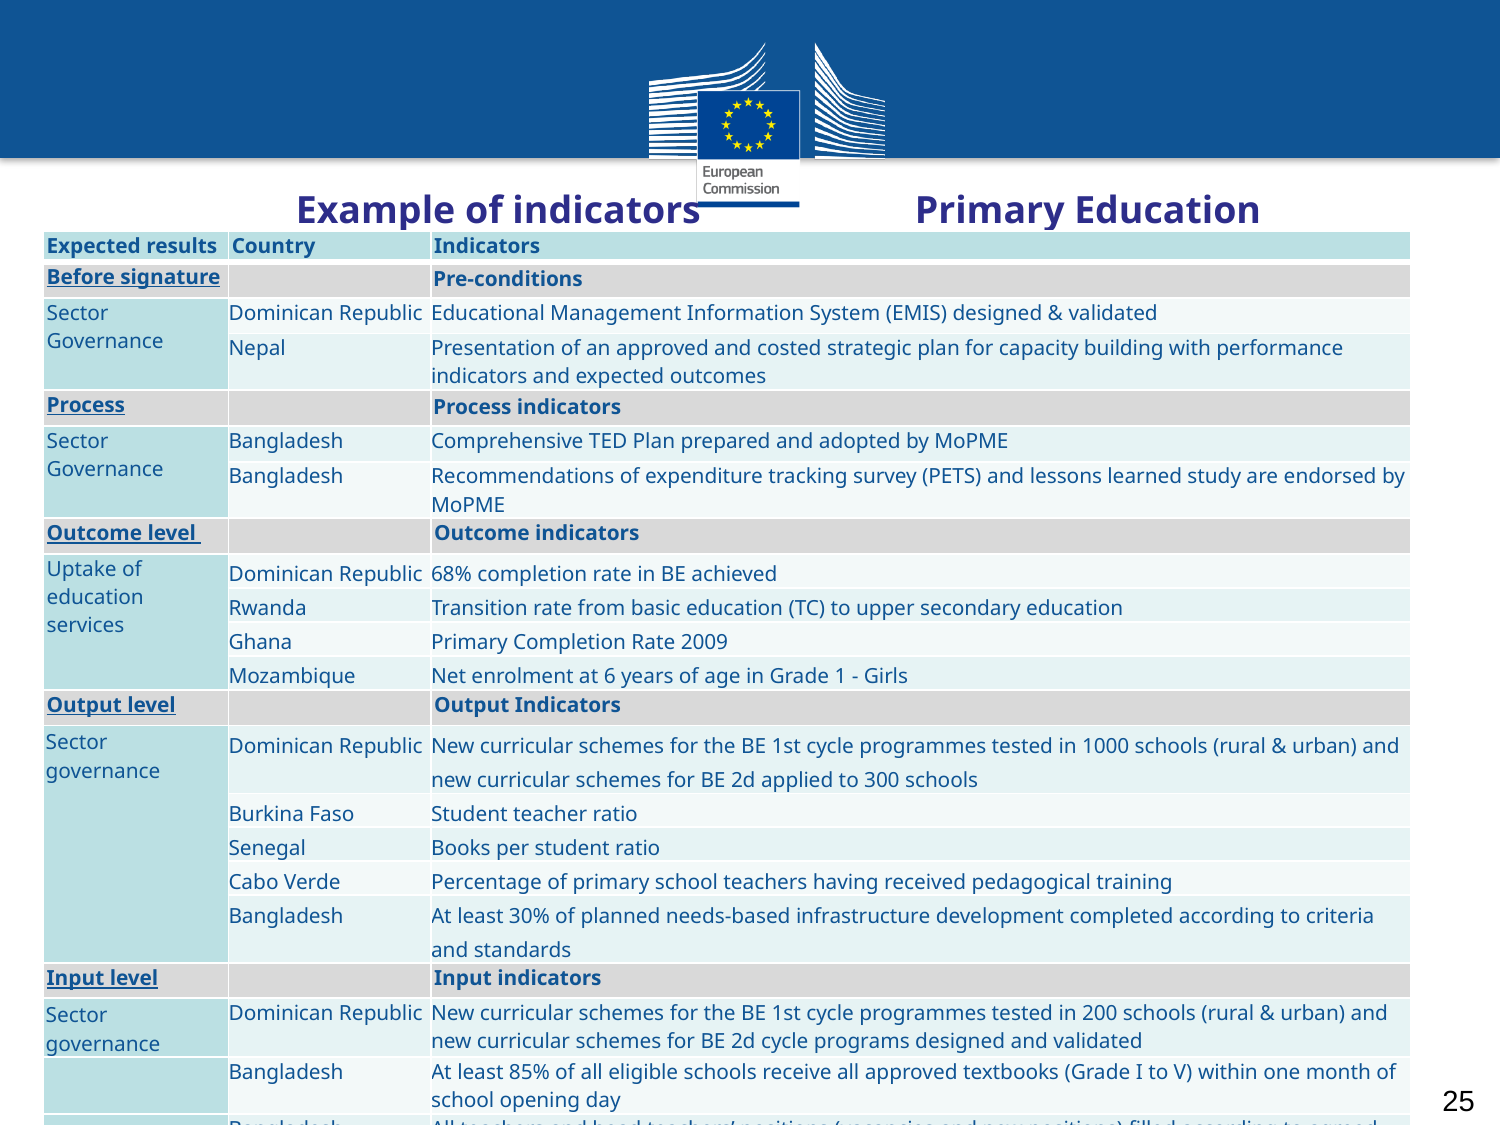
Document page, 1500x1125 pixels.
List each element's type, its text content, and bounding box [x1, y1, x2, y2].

table_cell Dominican Republic [229, 726, 430, 793]
table_cell At least 30% of planned needs-based infrastructure development completed according to criteria and standards [432, 896, 1410, 962]
table_cell Pre-conditions [432, 265, 1410, 297]
table_cell Bangladesh [229, 1058, 430, 1113]
table_cell Senegal [229, 828, 430, 860]
table_cell Sector Governance [44, 427, 228, 517]
table_cell Student teacher ratio [432, 794, 1410, 826]
table_cell Sector governance [44, 999, 228, 1056]
table_cell Recommendations of expenditure tracking survey (PETS) and lessons learned study are endorsed by MoPME [432, 463, 1410, 517]
table_cell All teachers and head teachers’ positions (vacancies and new positions) filled according to agreed recruitment procedures and on needs basis. [432, 1115, 1410, 1125]
table_cell Rwanda [229, 589, 430, 621]
table_cell Bangladesh [229, 427, 430, 461]
table_cell Ghana [229, 623, 430, 655]
table_cell Input indicators [432, 964, 1410, 997]
table_cell [229, 391, 430, 425]
table_cell Primary Completion Rate 2009 [432, 623, 1410, 655]
table_cell Output Indicators [432, 691, 1410, 725]
table_cell New curricular schemes for the BE 1st cycle programmes tested in 1000 schools (rural & urban) and new curricular schemes for BE 2d applied to 300 schools [432, 726, 1410, 793]
table_cell Dominican Republic [229, 555, 430, 587]
table_cell [229, 265, 430, 297]
table_cell [229, 691, 430, 725]
table_header Country [229, 232, 430, 259]
table_cell Presentation of an approved and costed strategic plan for capacity building with performance indicators and expected outcomes [432, 334, 1410, 389]
table_cell At least 85% of all eligible schools receive all approved textbooks (Grade I to V) within one month of school opening day [432, 1058, 1410, 1113]
table_cell [44, 1115, 228, 1125]
slide_number 25 [1412, 1074, 1491, 1125]
table_cell Uptake of education services [44, 555, 228, 689]
table_cell Outcome indicators [432, 519, 1410, 553]
table_cell Sector Governance [44, 299, 228, 389]
table_cell Output level [44, 691, 228, 725]
picture [649, 42, 885, 101]
table_cell Nepal [229, 334, 430, 389]
table_cell Dominican Republic [229, 999, 430, 1056]
table_cell Process [44, 391, 228, 425]
table_cell Dominican Republic [229, 299, 430, 333]
title Example of indicators Primary Education [0, 101, 1500, 315]
table_cell Educational Management Information System (EMIS) designed & validated [432, 299, 1410, 333]
table_header Indicators [432, 232, 1410, 259]
table_cell Mozambique [229, 657, 430, 689]
table_cell Burkina Faso [229, 794, 430, 826]
table_cell Cabo Verde [229, 862, 430, 894]
table_cell Transition rate from basic education (TC) to upper secondary education [432, 589, 1410, 621]
table_cell [44, 1058, 228, 1113]
table_cell Process indicators [432, 391, 1410, 425]
table_cell Bangladesh [229, 896, 430, 962]
table_cell Before signature [44, 265, 228, 297]
table_cell Books per student ratio [432, 828, 1410, 860]
table_cell Sector governance [44, 726, 228, 962]
table_cell New curricular schemes for the BE 1st cycle programmes tested in 200 schools (rural & urban) and new curricular schemes for BE 2d cycle programs designed and validated [432, 999, 1410, 1056]
table_cell Outcome level [44, 519, 228, 553]
table_cell [229, 964, 430, 997]
table_cell Percentage of primary school teachers having received pedagogical training [432, 862, 1410, 894]
table_cell Comprehensive TED Plan prepared and adopted by MoPME [432, 427, 1410, 461]
table_cell Input level [44, 964, 228, 997]
table_cell Net enrolment at 6 years of age in Grade 1 - Girls [432, 657, 1410, 689]
table_cell Bangladesh [229, 1115, 430, 1125]
table_cell [229, 519, 430, 553]
table_header Expected results [44, 232, 228, 259]
table_cell 68% completion rate in BE achieved [432, 555, 1410, 587]
table_cell Bangladesh [229, 463, 430, 517]
